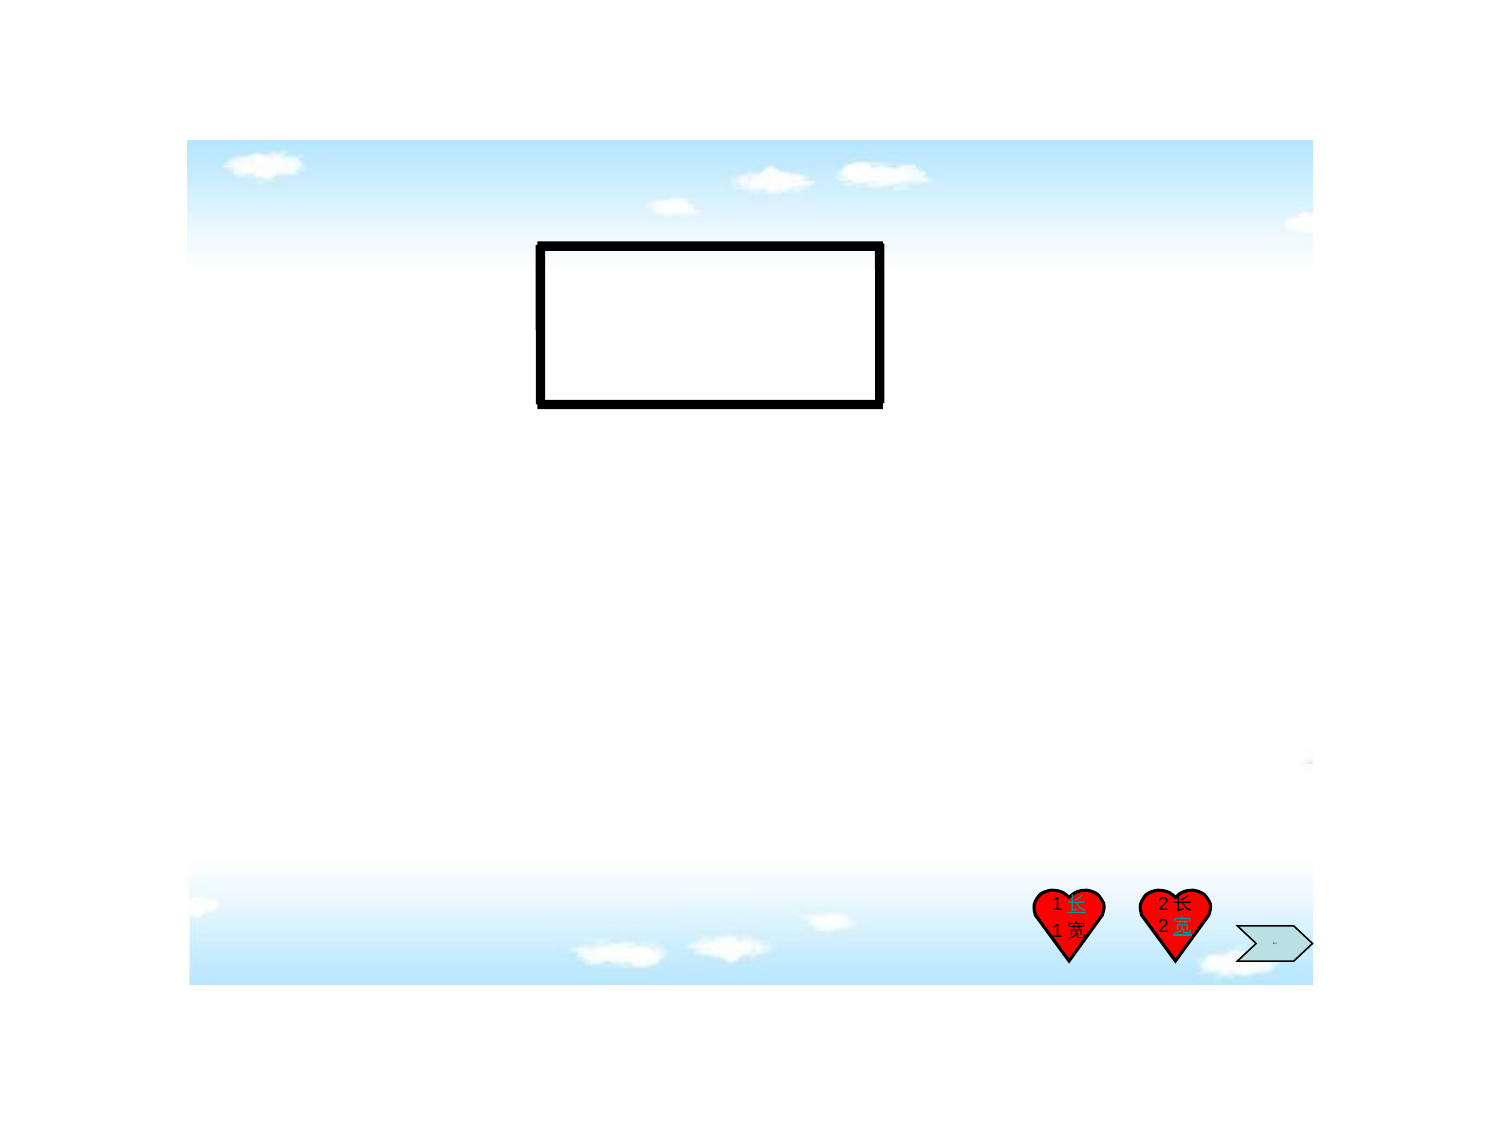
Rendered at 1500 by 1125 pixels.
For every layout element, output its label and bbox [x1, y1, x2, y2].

picture [187, 140, 1313, 985]
text_box [537, 243, 883, 405]
